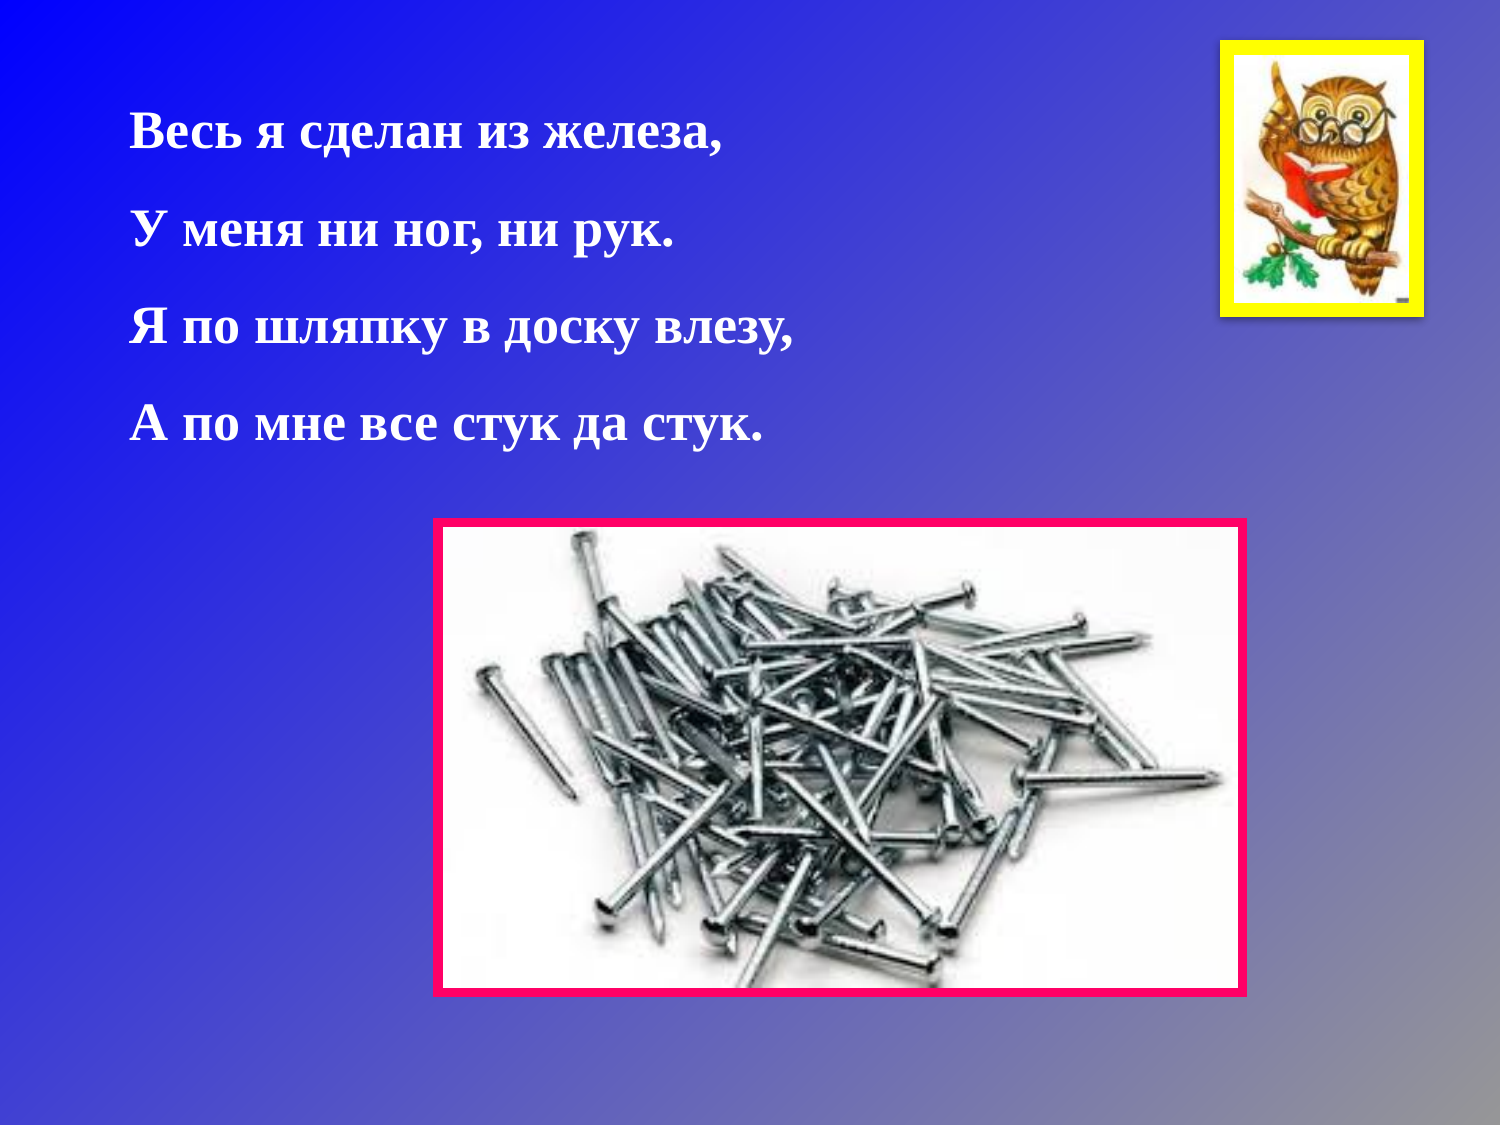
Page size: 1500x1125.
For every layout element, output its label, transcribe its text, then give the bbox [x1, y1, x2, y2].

picture [1234, 54, 1410, 304]
picture [442, 526, 1238, 988]
text_box Весь я сделан из железа, У меня ни ног, ни рук. Я по шляпку в доску влезу, А по мне все стук да стук. [115, 54, 810, 549]
